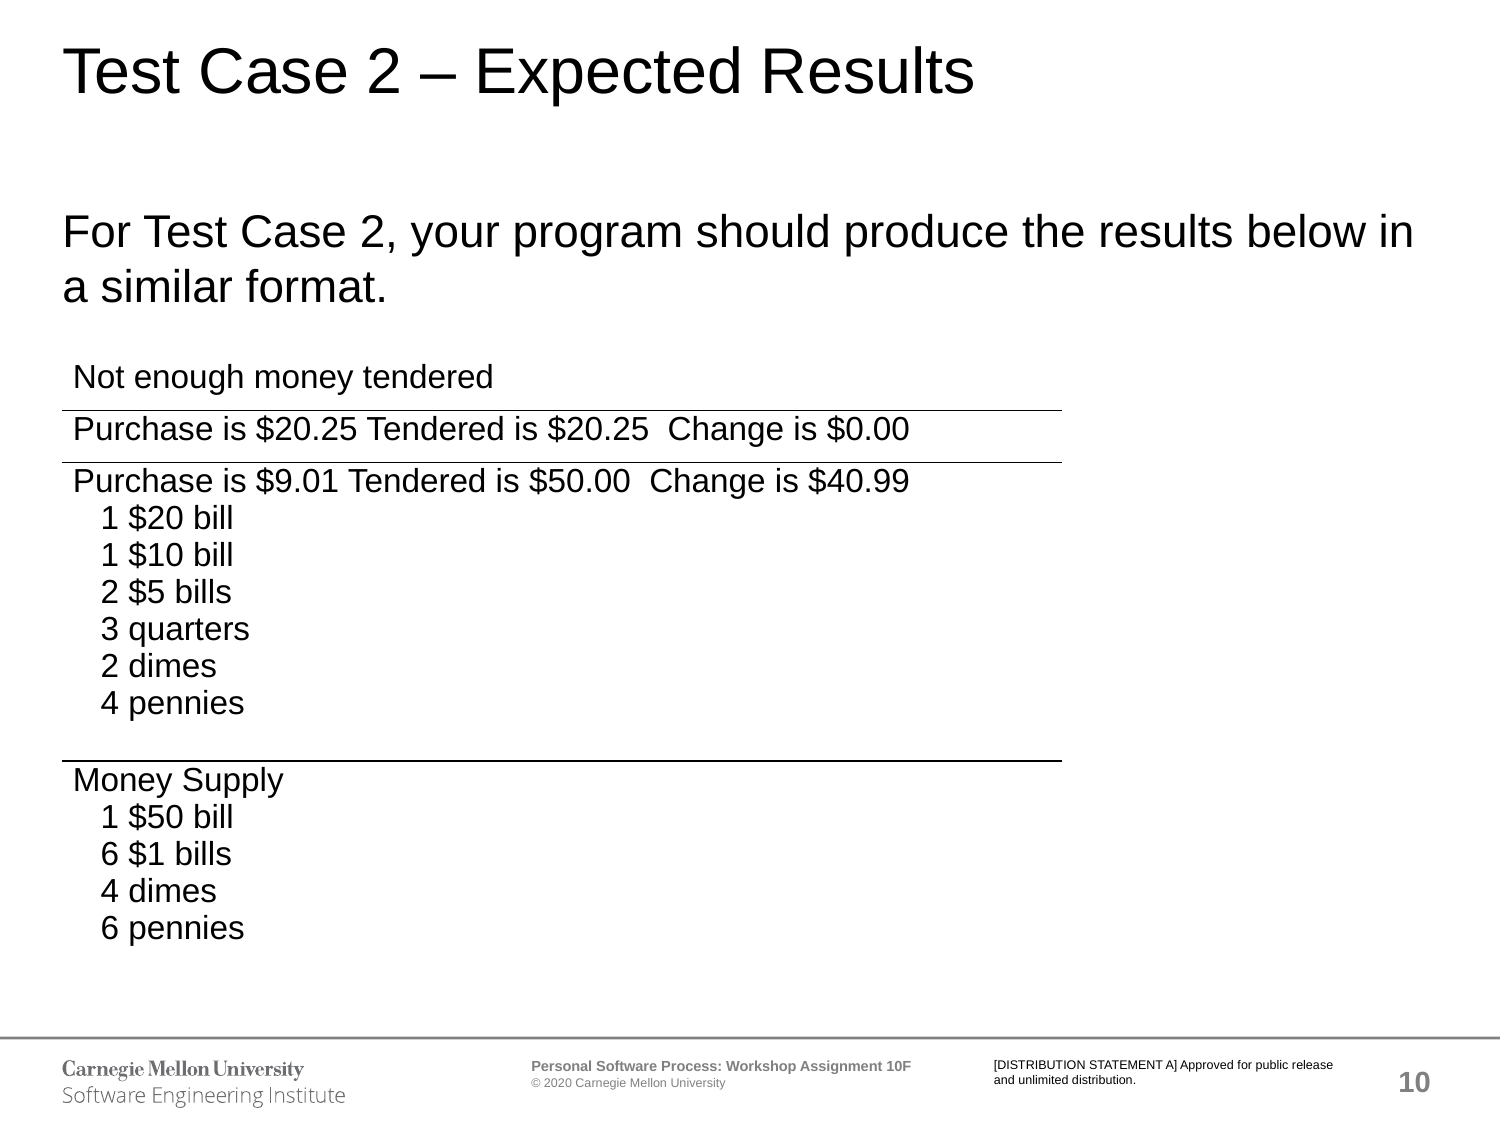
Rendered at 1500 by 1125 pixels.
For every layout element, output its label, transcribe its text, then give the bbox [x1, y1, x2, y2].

list For Test Case 2, your program should produce the results below in a similar format. [62, 202, 1431, 988]
table_cell Purchase is $9.01 Tendered is $50.00 Change is $40.99 1 $20 bill 1 $10 bill 2 $5 bills 3 quarters 2 dimes 4 pennies [62, 463, 1062, 760]
table_cell Money Supply 1 $50 bill 6 $1 bills 4 dimes 6 pennies [62, 762, 1062, 946]
table_cell Purchase is $20.25 Tendered is $20.25 Change is $0.00 [62, 411, 1062, 462]
title Test Case 2 – Expected Results [62, 37, 1338, 182]
table_header Not enough money tendered [62, 358, 1062, 410]
